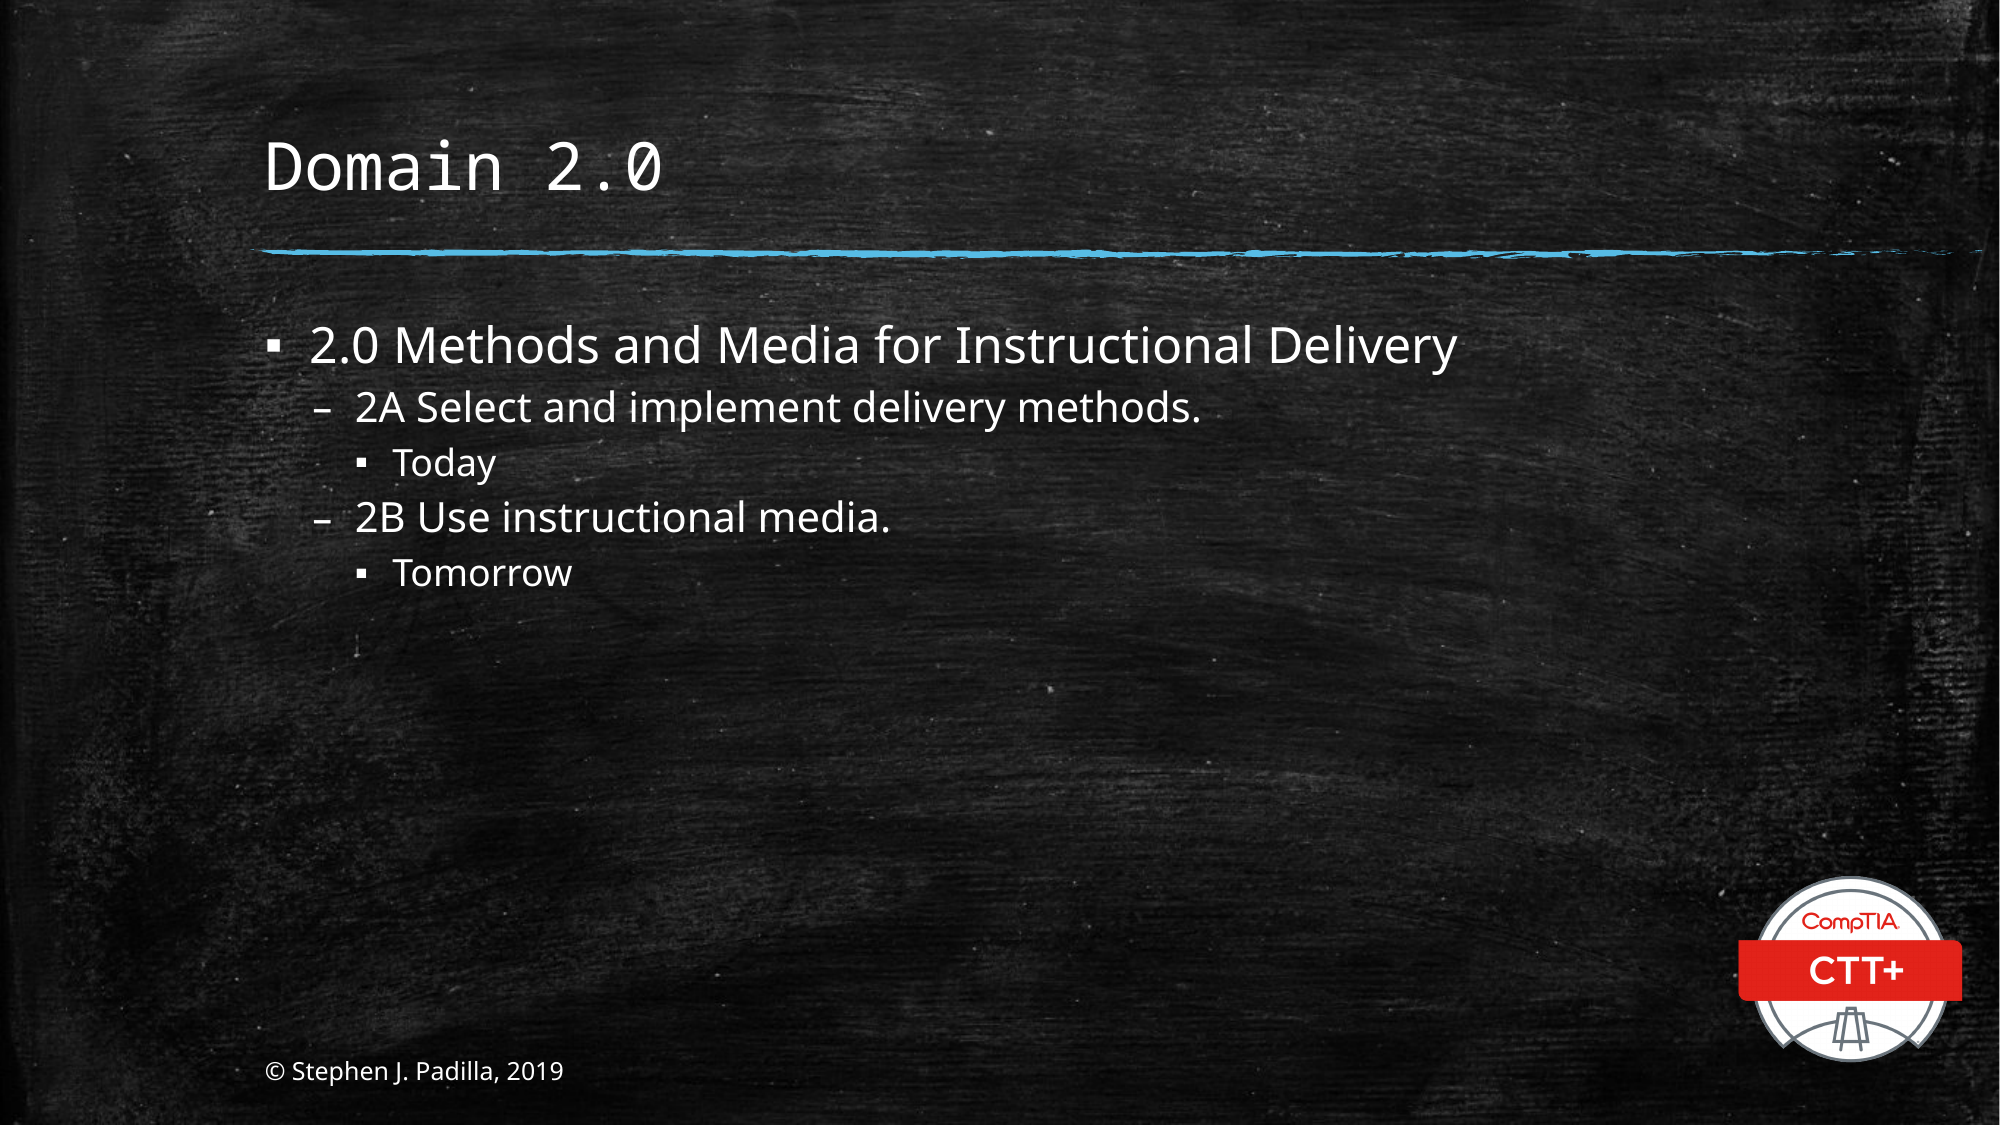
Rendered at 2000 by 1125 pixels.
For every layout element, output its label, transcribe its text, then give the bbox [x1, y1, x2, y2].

title Domain 2.0 [249, 45, 1750, 213]
list 2.0 Methods and Media for Instructional Delivery 2A Select and implement delivery methods. Today 2B Use instructional media. Tomorrow [249, 312, 1750, 1013]
footer © Stephen J. Padilla, 2019 [249, 1050, 1288, 1096]
picture [1699, 824, 2000, 1125]
